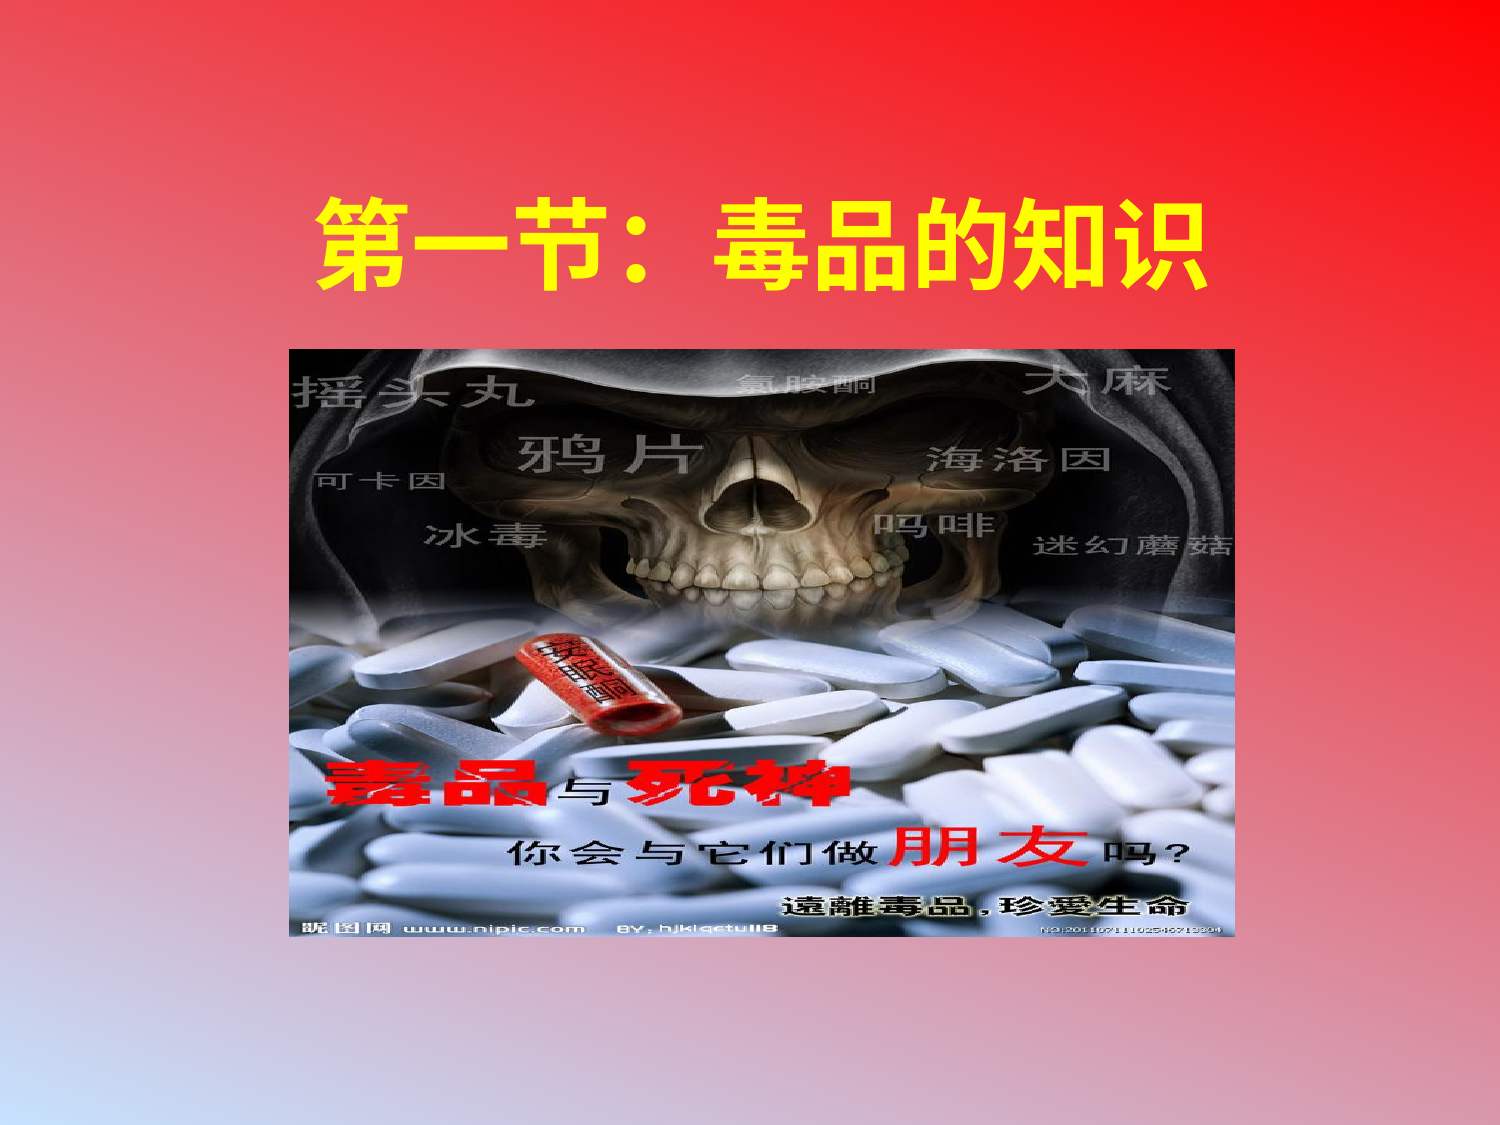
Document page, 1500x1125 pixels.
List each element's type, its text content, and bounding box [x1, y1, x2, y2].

list 第一节：毒品的知识 [52, 54, 1472, 705]
picture [288, 349, 1235, 938]
